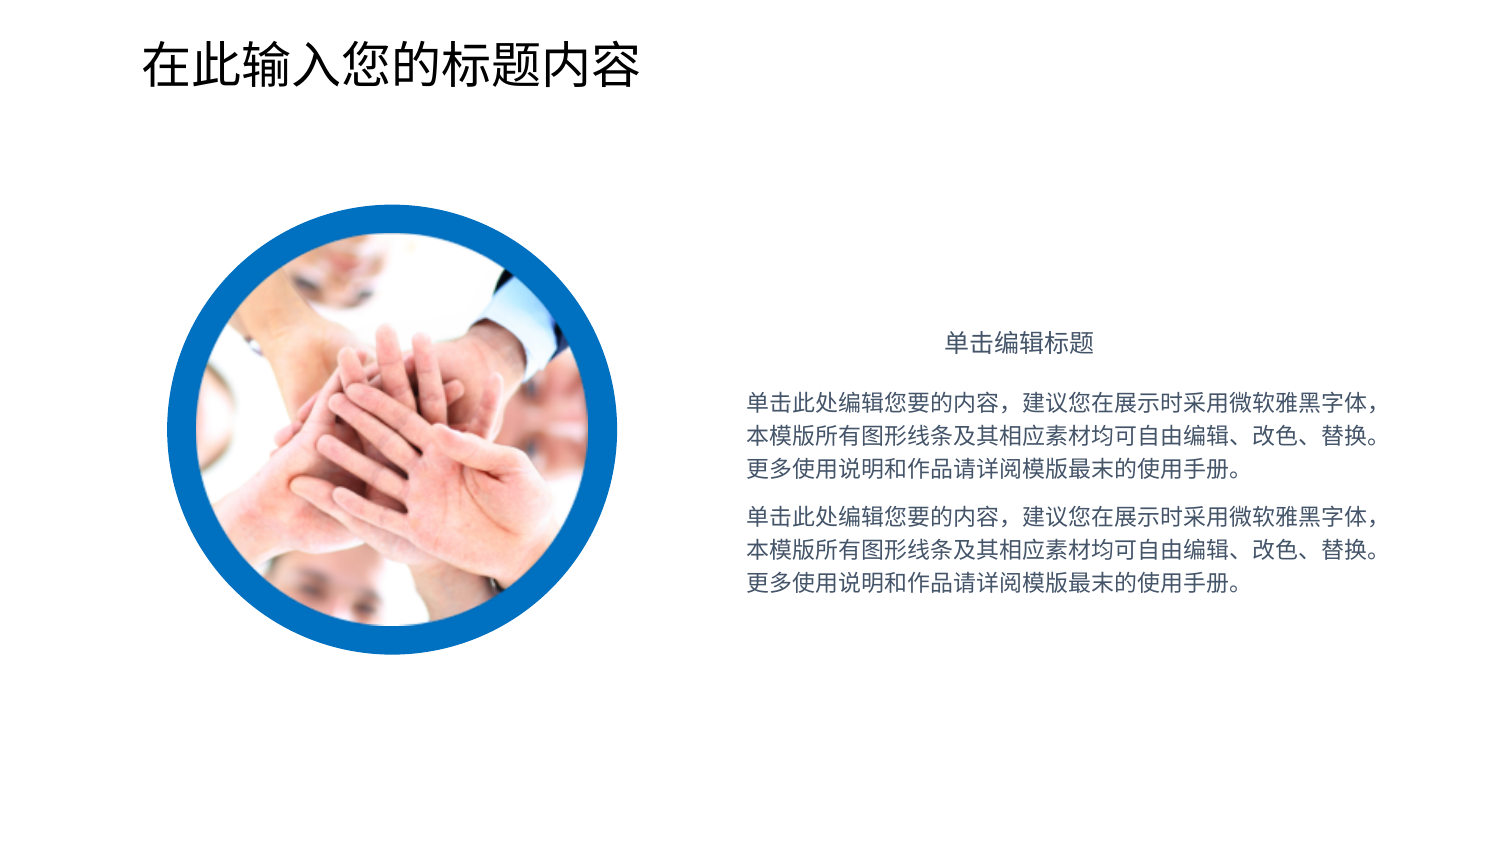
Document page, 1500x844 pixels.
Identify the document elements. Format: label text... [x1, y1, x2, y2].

text_box 单击此处编辑您要的内容，建议您在展示时采用微软雅黑字体，本模版所有图形线条及其相应素材均可自由编辑、改色、替换。更多使用说明和作品请详阅模版最末的使用手册。 [746, 382, 1375, 482]
text_box 在此输入您的标题内容 [125, 26, 740, 102]
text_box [166, 204, 618, 655]
text_box 单击此处编辑您要的内容，建议您在展示时采用微软雅黑字体，本模版所有图形线条及其相应素材均可自由编辑、改色、替换。更多使用说明和作品请详阅模版最末的使用手册。 [746, 496, 1375, 596]
text_box 单击编辑标题 [875, 327, 1164, 358]
